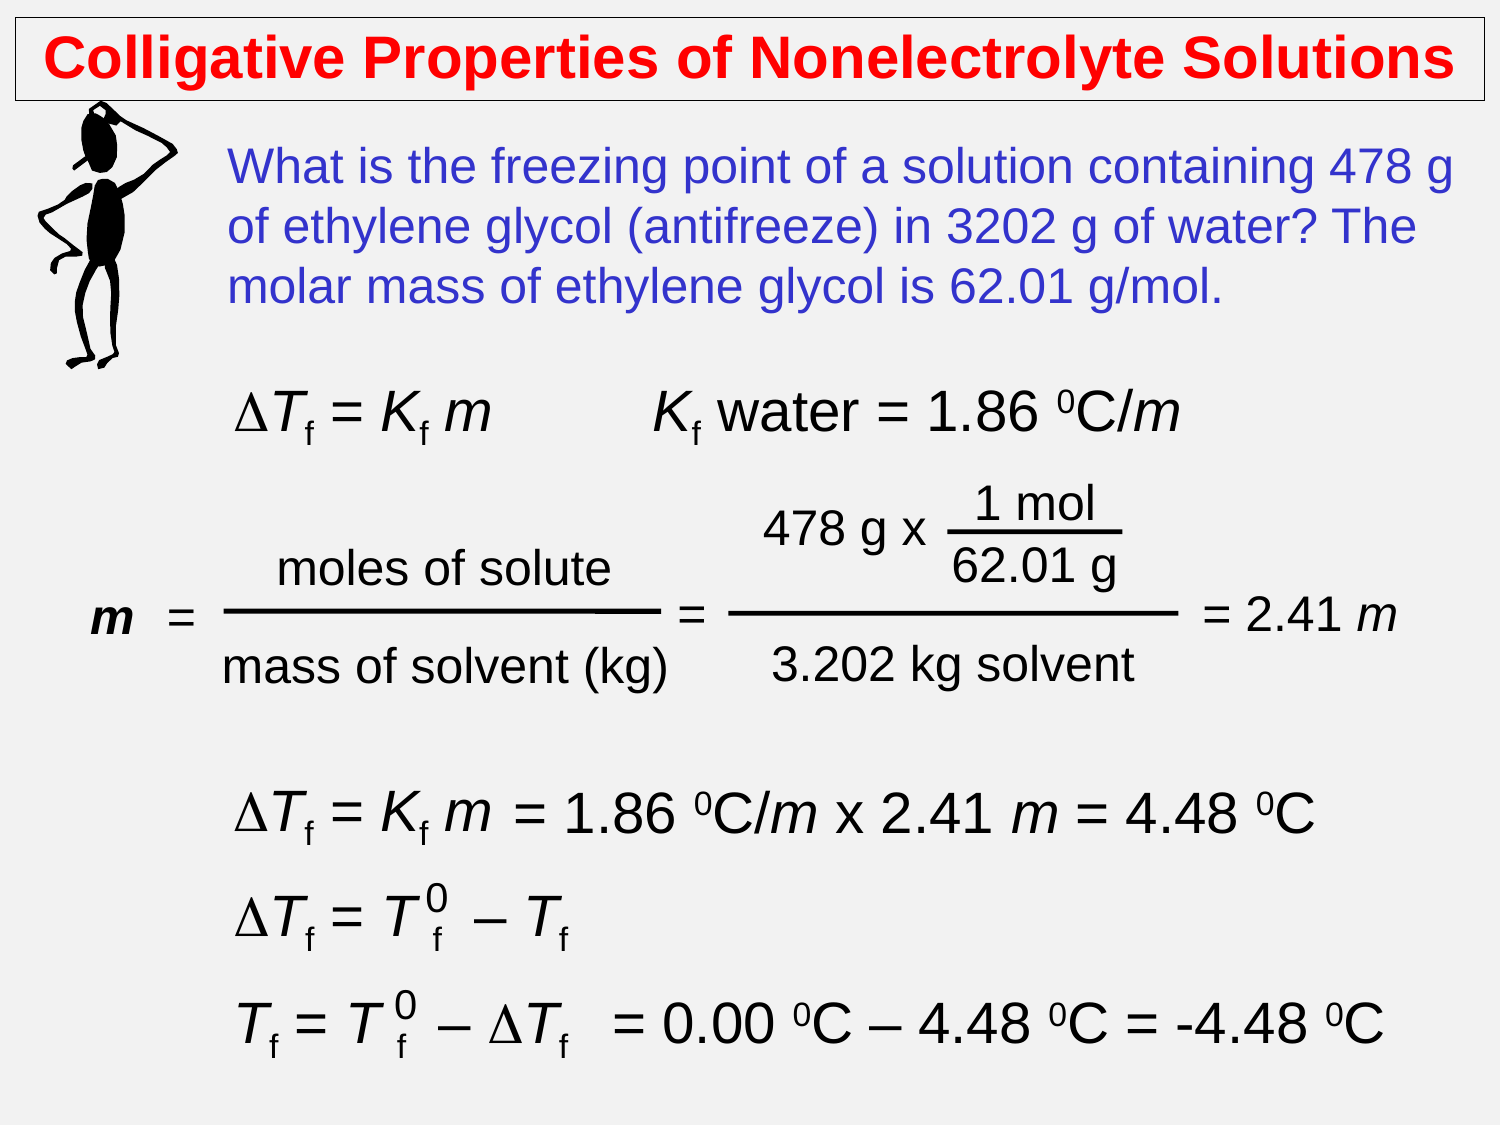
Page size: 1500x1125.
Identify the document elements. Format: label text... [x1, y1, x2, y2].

text_box = 1.86 0C/m x 2.41 m = 4.48 0C [498, 767, 1332, 853]
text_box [662, 463, 1179, 699]
text_box = 2.41 m [1187, 573, 1414, 649]
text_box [216, 863, 586, 956]
text_box = 0.00 0C – 4.48 0C = -4.48 0C [597, 977, 1401, 1063]
text_box What is the freezing point of a solution containing 478 g of ethylene glycol (antifreeze) in 3202 g of water? The molar mass of ethylene glycol is 62.01 g/mol. [212, 125, 1500, 321]
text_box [74, 527, 685, 701]
text_box DTf = Kf m [218, 365, 509, 460]
text_box Kf water = 1.86 0C/m [638, 365, 1198, 460]
title Colligative Properties of Nonelectrolyte Solutions [15, 17, 1485, 101]
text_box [37, 100, 178, 370]
text_box DTf = Kf m [218, 765, 509, 860]
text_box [216, 970, 586, 1064]
